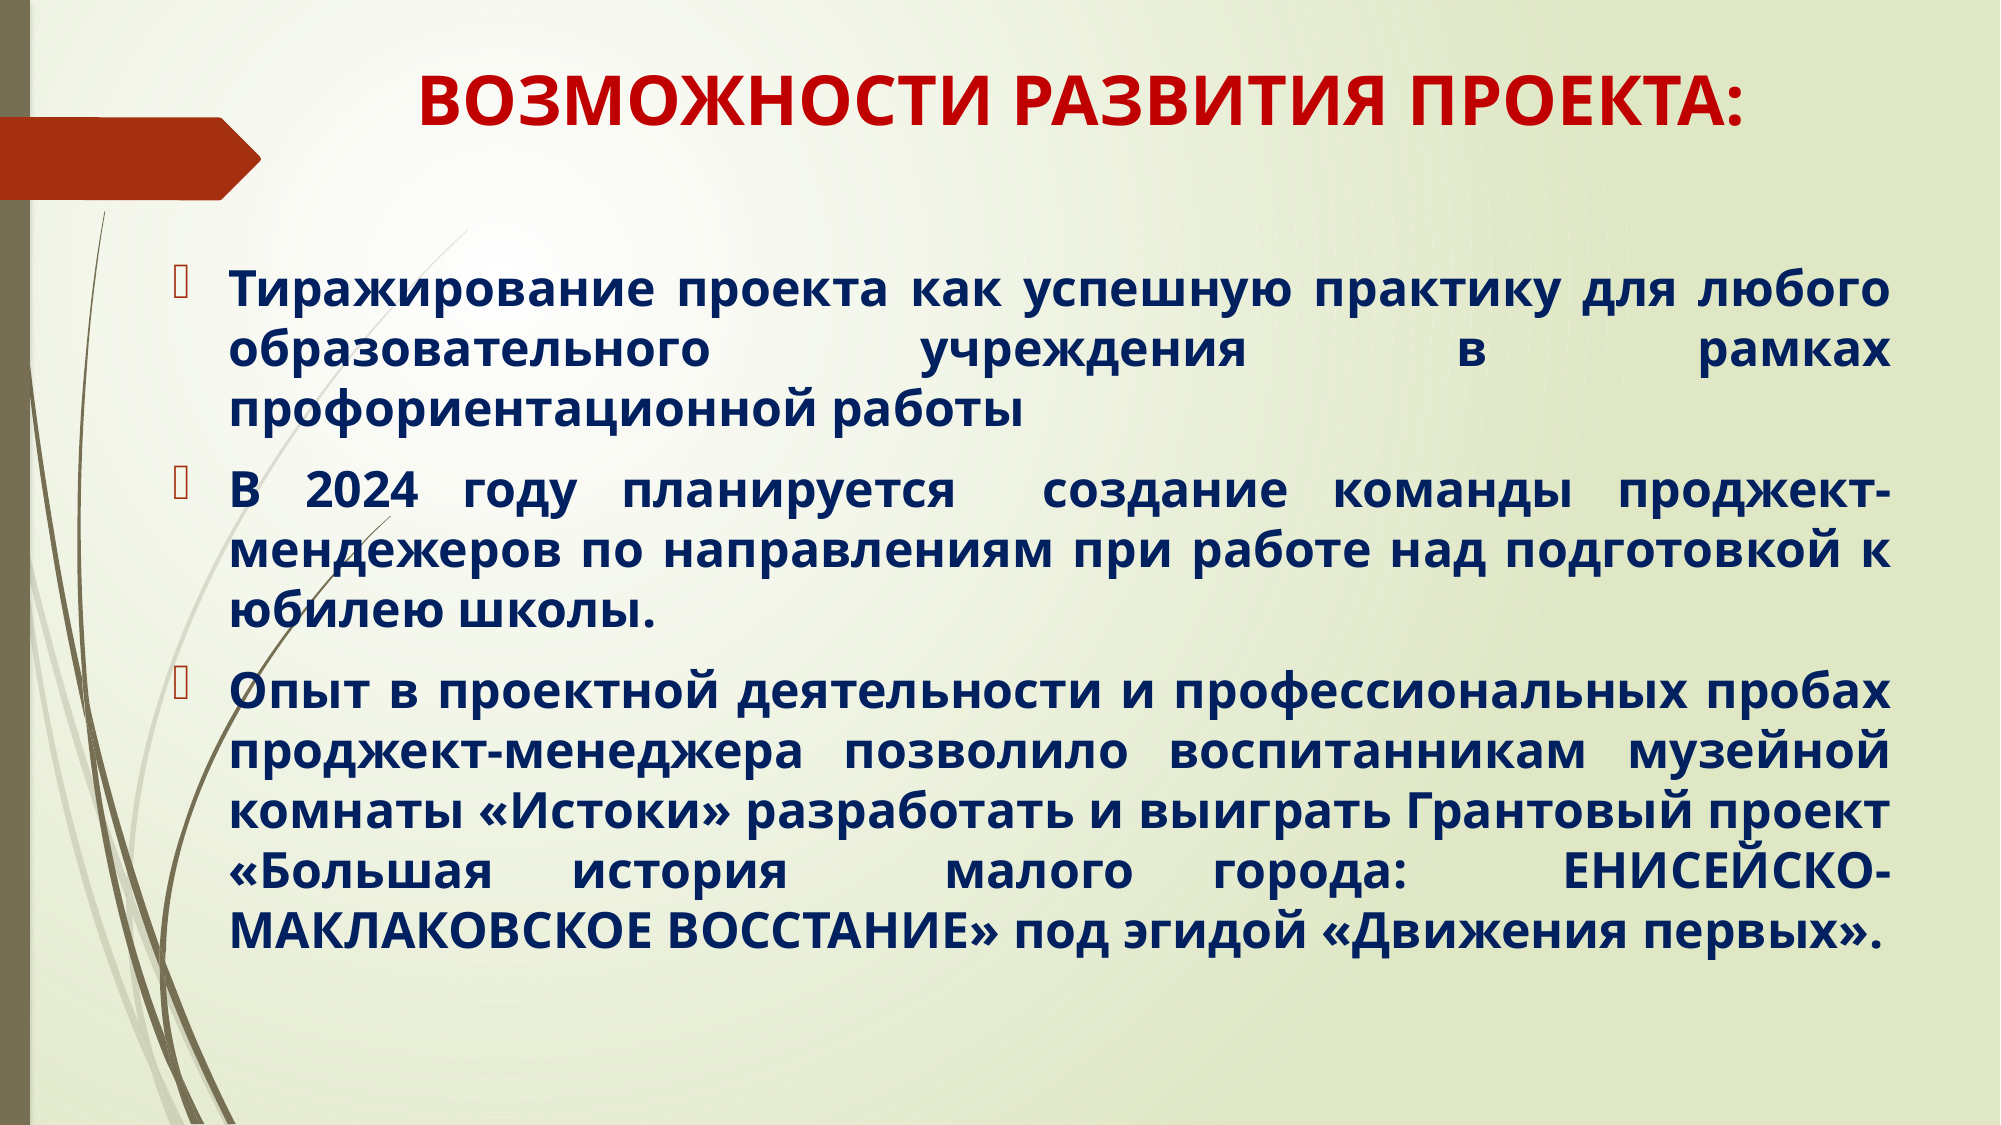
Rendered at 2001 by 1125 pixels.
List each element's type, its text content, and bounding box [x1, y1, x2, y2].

list Тиражирование проекта как успешную практику для любого образовательного учреждения в рамках профориентационной работы В 2024 году планируется создание команды проджект-мендежеров по направлениям при работе над подготовкой к юбилею школы. Опыт в проектной деятельности и профессиональных пробах проджект-менеджера позволило воспитанникам музейной комнаты «Истоки» разработать и выиграть Грантовый проект «Большая история малого города: ЕНИСЕЙСКО-МАКЛАКОВСКОЕ ВОССТАНИЕ» под эгидой «Движения первых». [157, 249, 1907, 869]
text_box ВОЗМОЖНОСТИ РАЗВИТИЯ ПРОЕКТА: [401, 48, 1864, 165]
